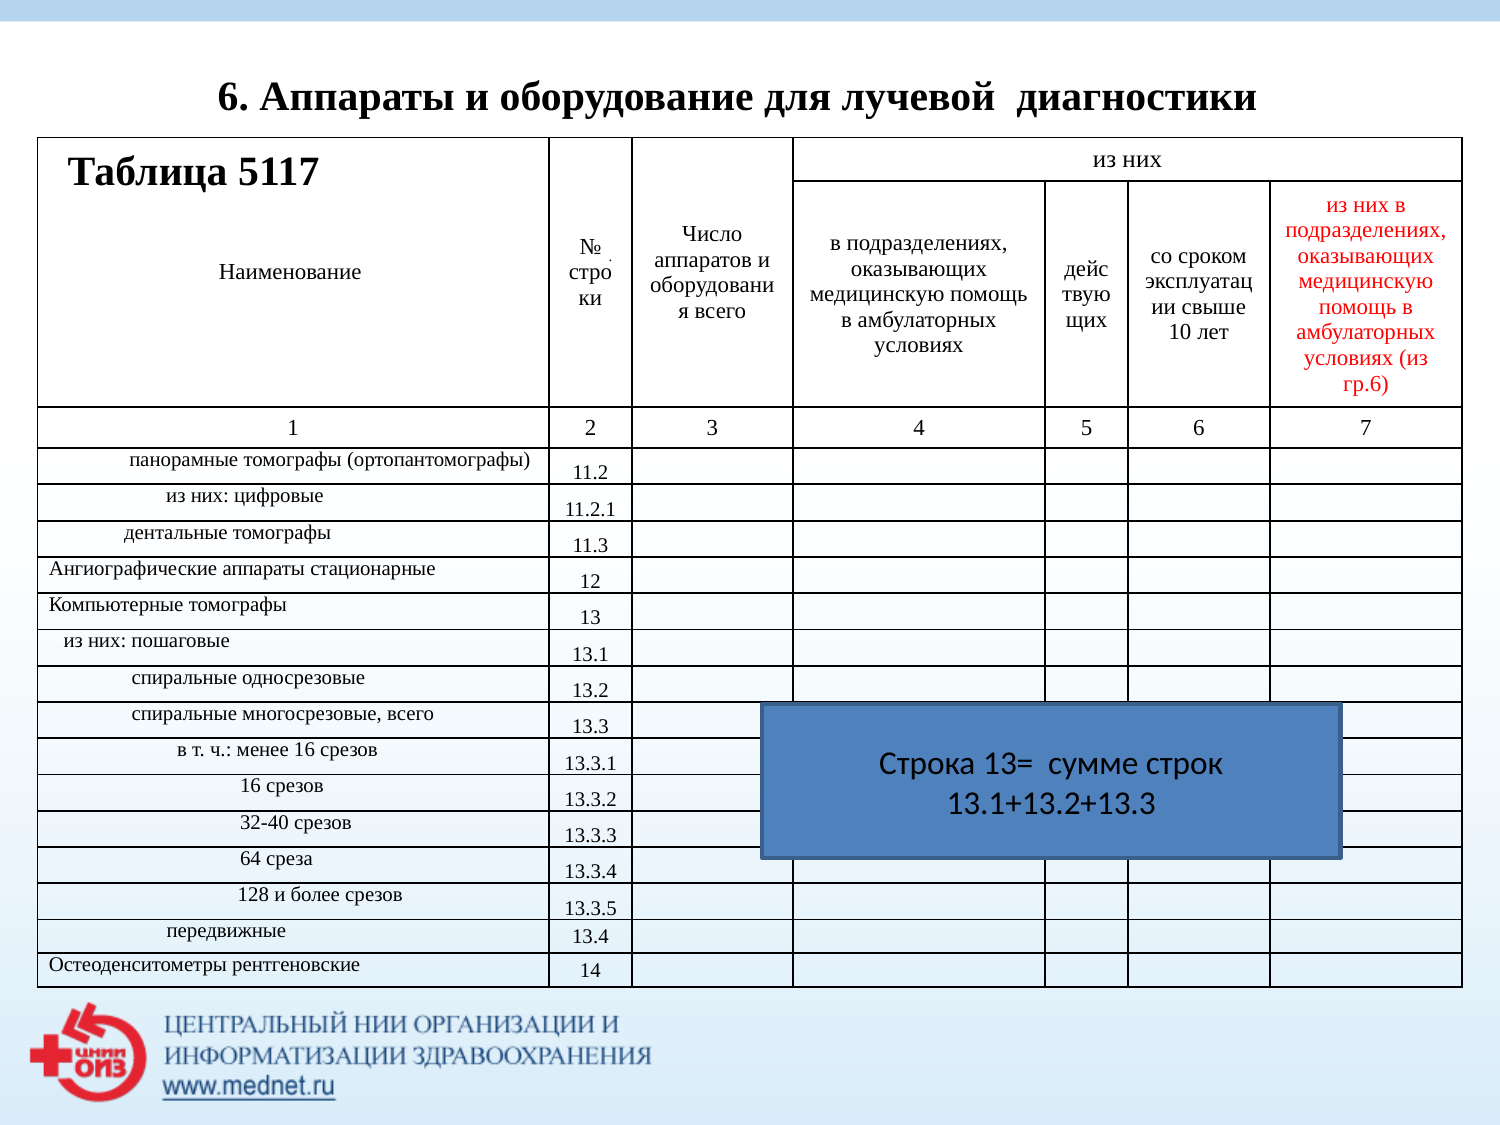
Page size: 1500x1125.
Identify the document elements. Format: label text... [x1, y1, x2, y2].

table_header из них [794, 138, 1461, 180]
table_cell [794, 954, 1044, 986]
table_cell 12 [550, 558, 631, 592]
table_cell [1271, 558, 1461, 592]
table_cell из них: пошаговые [38, 630, 548, 665]
table_cell 128 и более срезов [38, 884, 548, 919]
table_cell дентальные томографы [38, 522, 548, 556]
table_cell [633, 449, 792, 483]
table_cell 13.3.1 [550, 739, 631, 774]
table_cell [1046, 594, 1127, 629]
table_cell [1046, 884, 1127, 919]
table_cell [1271, 630, 1461, 665]
table_cell 13.1 [550, 630, 631, 665]
table_cell [794, 860, 1044, 882]
table_cell [1271, 884, 1461, 919]
table_cell 14 [550, 954, 631, 986]
table_cell [633, 775, 760, 810]
table_cell [633, 703, 760, 737]
table_cell [794, 630, 1044, 665]
table_cell [633, 485, 792, 520]
table_cell [1129, 449, 1269, 483]
table_cell [633, 558, 792, 592]
table_cell [794, 667, 1044, 701]
table_cell [633, 522, 792, 556]
table_cell [1129, 558, 1269, 592]
table_cell спиральные многосрезовые, всего [38, 703, 548, 737]
table_cell [1271, 449, 1461, 483]
table_cell 13.3.3 [550, 812, 631, 846]
table_cell [1129, 860, 1269, 882]
table_cell [1343, 775, 1461, 810]
table_cell 13.2 [550, 667, 631, 701]
table_cell [794, 449, 1044, 483]
table_cell передвижные [38, 920, 548, 952]
table_cell [1129, 594, 1269, 629]
table_cell в т. ч.: менее 16 срезов [38, 739, 548, 774]
table_cell 11.2.1 [550, 485, 631, 520]
table_cell 11.3 [550, 522, 631, 556]
text_box 6. Аппараты и оборудование для лучевой диагностики [37, 62, 1438, 125]
table_cell 5 [1046, 408, 1127, 447]
table_cell [633, 594, 792, 629]
table_cell [1343, 739, 1461, 774]
table_cell [1046, 954, 1127, 986]
table_cell [1129, 884, 1269, 919]
table_cell [1271, 848, 1461, 882]
table_cell 32-40 срезов [38, 812, 548, 846]
table_cell [1129, 485, 1269, 520]
table_cell [633, 812, 760, 846]
table_cell [794, 594, 1044, 629]
table_cell 13.3.4 [550, 848, 631, 882]
table_cell 13.3.2 [550, 775, 631, 810]
table_cell [1343, 703, 1461, 737]
table_header Число аппаратов и оборудования всего [633, 138, 792, 406]
table_cell из них в подразделениях, оказывающих медицинскую помощь в амбулаторных условиях (из гр.6) [1271, 182, 1461, 406]
table_cell [1046, 522, 1127, 556]
table_cell [633, 884, 792, 919]
table_cell [1271, 920, 1461, 952]
table_header Наименование [38, 138, 548, 406]
table_cell [633, 848, 792, 882]
table_cell [633, 739, 760, 774]
table_cell [1271, 954, 1461, 986]
picture [0, 0, 1500, 1125]
table_cell [794, 558, 1044, 592]
table_cell 2 [550, 408, 631, 447]
table_cell Остеоденситометры рентгеновские [38, 954, 548, 986]
table_cell 1 [38, 408, 548, 447]
table_cell [1343, 812, 1461, 846]
table_cell [1271, 485, 1461, 520]
table_cell Компьютерные томографы [38, 594, 548, 629]
table_cell [1129, 667, 1269, 701]
table_cell [633, 667, 792, 701]
table_cell [794, 920, 1044, 952]
table_cell спиральные односрезовые [38, 667, 548, 701]
table_cell 13.4 [550, 920, 631, 952]
table_cell [1271, 667, 1461, 701]
table_cell [633, 630, 792, 665]
table_cell [1046, 630, 1127, 665]
table_cell 7 [1271, 408, 1461, 447]
table_cell [1271, 594, 1461, 629]
table_cell Ангиографические аппараты стационарные [38, 558, 548, 592]
table_cell [1046, 449, 1127, 483]
table_cell [1046, 558, 1127, 592]
table_cell [1046, 667, 1127, 701]
table_cell [1129, 630, 1269, 665]
table_cell действующих [1046, 182, 1127, 406]
table_cell [1271, 522, 1461, 556]
table_cell 4 [794, 408, 1044, 447]
table_cell в подразделениях, оказывающих медицинскую помощь в амбулаторных условиях [794, 182, 1044, 406]
table_cell [1129, 522, 1269, 556]
table_cell 13.3 [550, 703, 631, 737]
table_cell из них: цифровые [38, 485, 548, 520]
table_cell [794, 522, 1044, 556]
table_cell 16 срезов [38, 775, 548, 810]
table_cell 6 [1129, 408, 1269, 447]
table_header № строки [550, 138, 631, 406]
table_cell [794, 485, 1044, 520]
table_cell 13 [550, 594, 631, 629]
table_cell со сроком эксплуатации свыше 10 лет [1129, 182, 1269, 406]
table_cell 13.3.5 [550, 884, 631, 919]
table_cell [1046, 920, 1127, 952]
table_cell [633, 954, 792, 986]
table_cell 64 среза [38, 848, 548, 882]
table_cell панорамные томографы (ортопантомографы) [38, 449, 548, 483]
table_cell [1129, 954, 1269, 986]
table_cell [794, 884, 1044, 919]
table_cell [1046, 485, 1127, 520]
text_box Строка 13= сумме строк 13.1+13.2+13.3 [760, 702, 1343, 860]
table_cell [633, 920, 792, 952]
table_cell [1046, 860, 1127, 882]
table_cell 3 [633, 408, 792, 447]
table_cell [1129, 920, 1269, 952]
table_cell 11.2 [550, 449, 631, 483]
